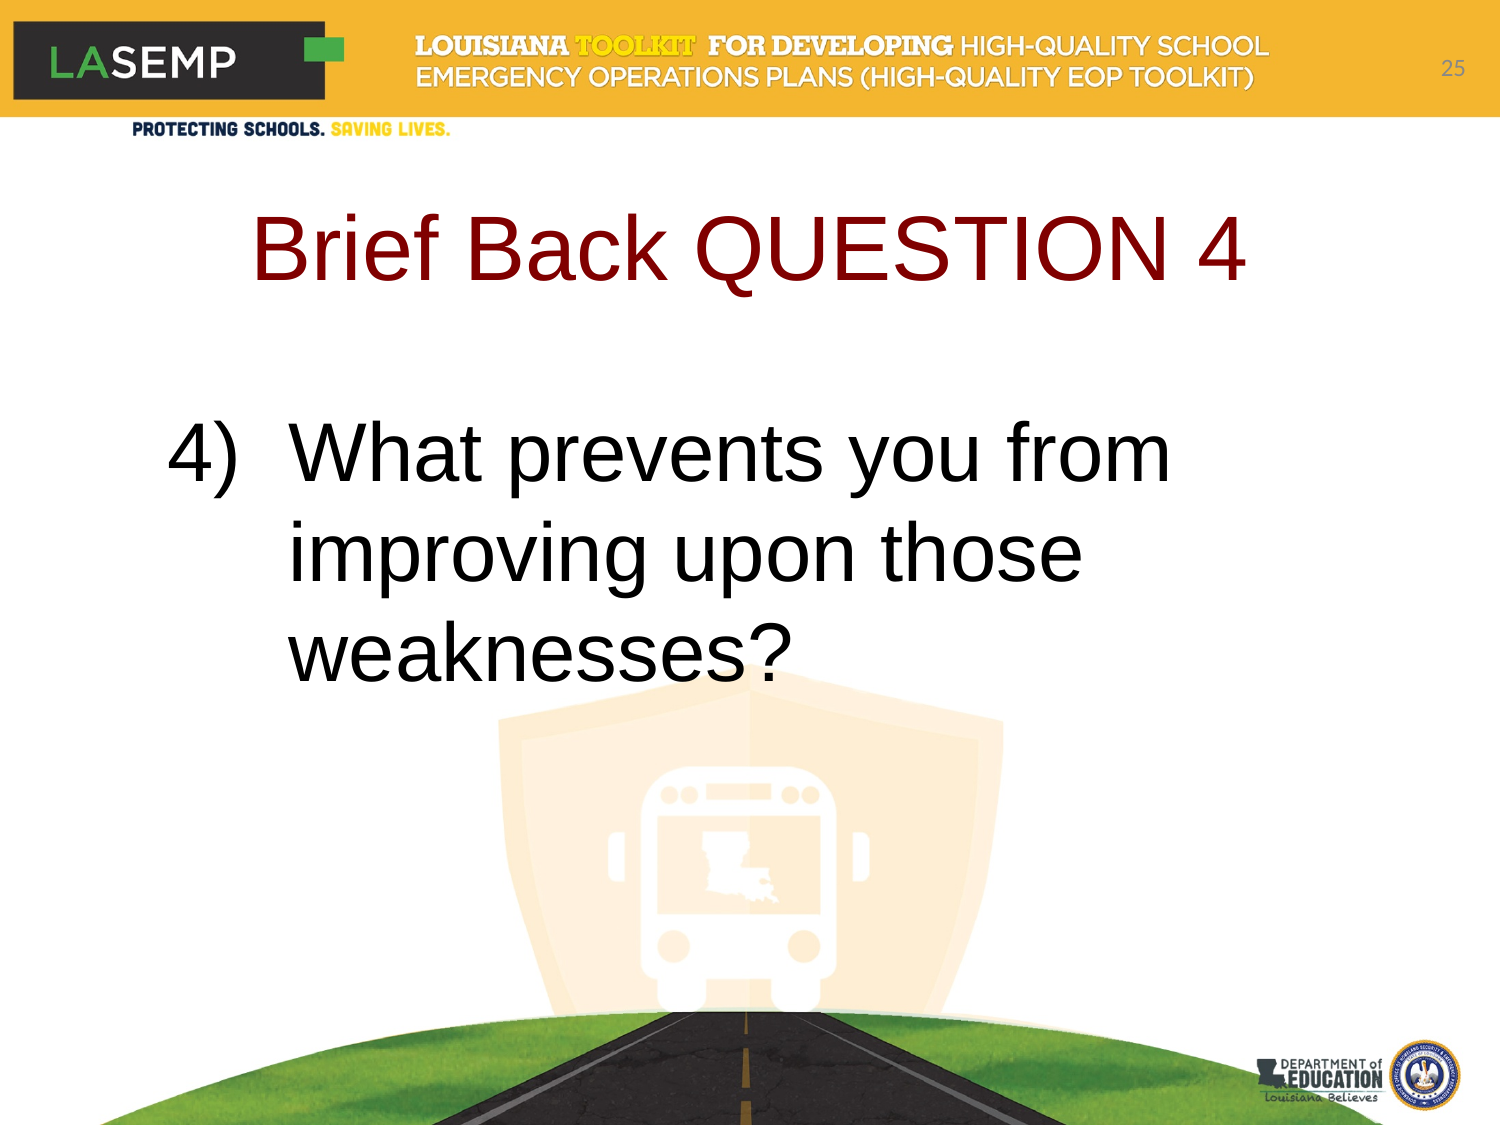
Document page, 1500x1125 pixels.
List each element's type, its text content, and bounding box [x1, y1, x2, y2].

title Brief Back QUESTION 4 [75, 149, 1425, 338]
list What prevents you from improving upon those weaknesses? [77, 391, 1428, 999]
picture [0, 0, 1500, 1125]
slide_number 25 [1131, 36, 1482, 97]
